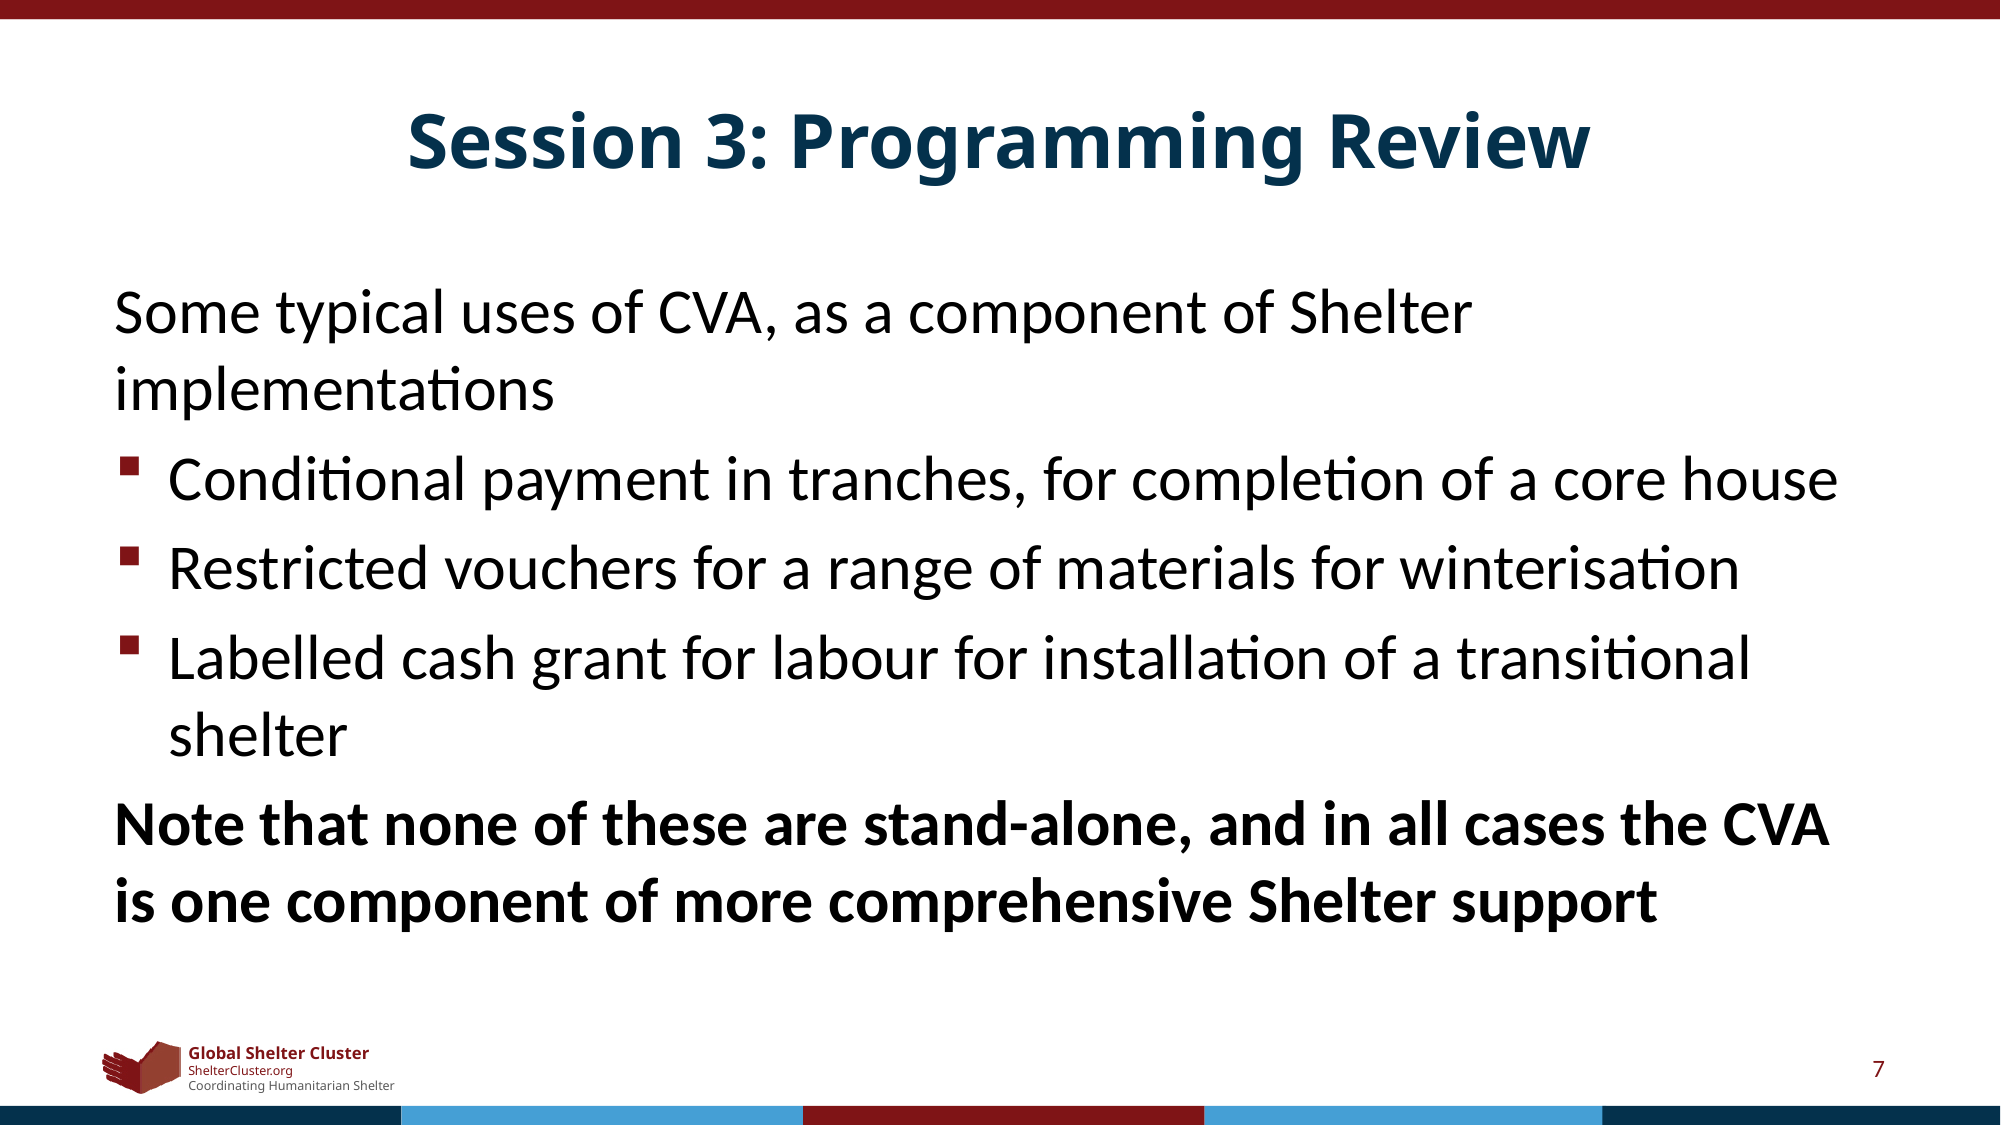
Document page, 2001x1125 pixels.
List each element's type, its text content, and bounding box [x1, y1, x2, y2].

title Session 3: Programming Review [99, 45, 1900, 233]
slide_number 7 [1433, 1037, 1900, 1098]
list Some typical uses of CVA, as a component of Shelter implementations Conditional payment in tranches, for completion of a core house Restricted vouchers for a range of materials for winterisation Labelled cash grant for labour for installation of a transitional shelter Note that none of these are stand-alone, and in all cases the CVA is one component of more comprehensive Shelter support [99, 262, 1900, 1005]
picture [102, 1041, 181, 1094]
